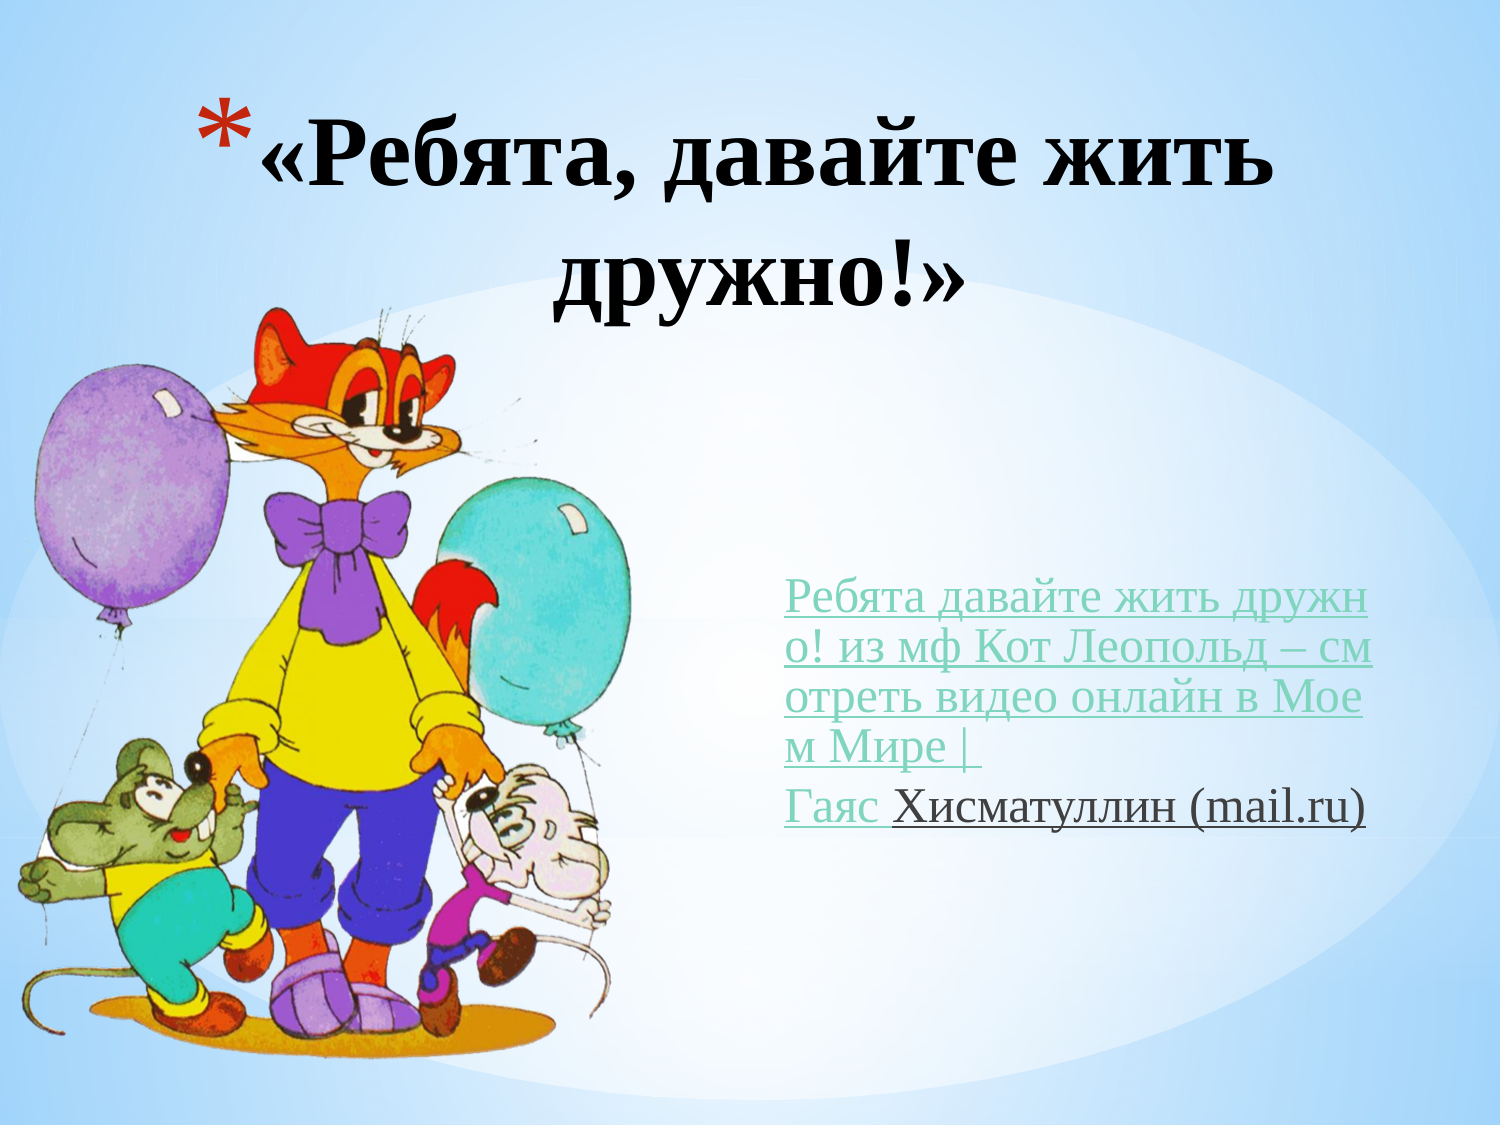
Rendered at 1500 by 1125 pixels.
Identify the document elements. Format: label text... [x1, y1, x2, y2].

picture [0, 302, 645, 1082]
list Ребята давайте жить дружно! из мф Кот Леопольд – смотреть видео онлайн в Моем Мире | Гаяс Хисматуллин (mail.ru) [761, 554, 1400, 976]
title «Ребята, давайте жить дружно!» [135, 78, 1334, 327]
